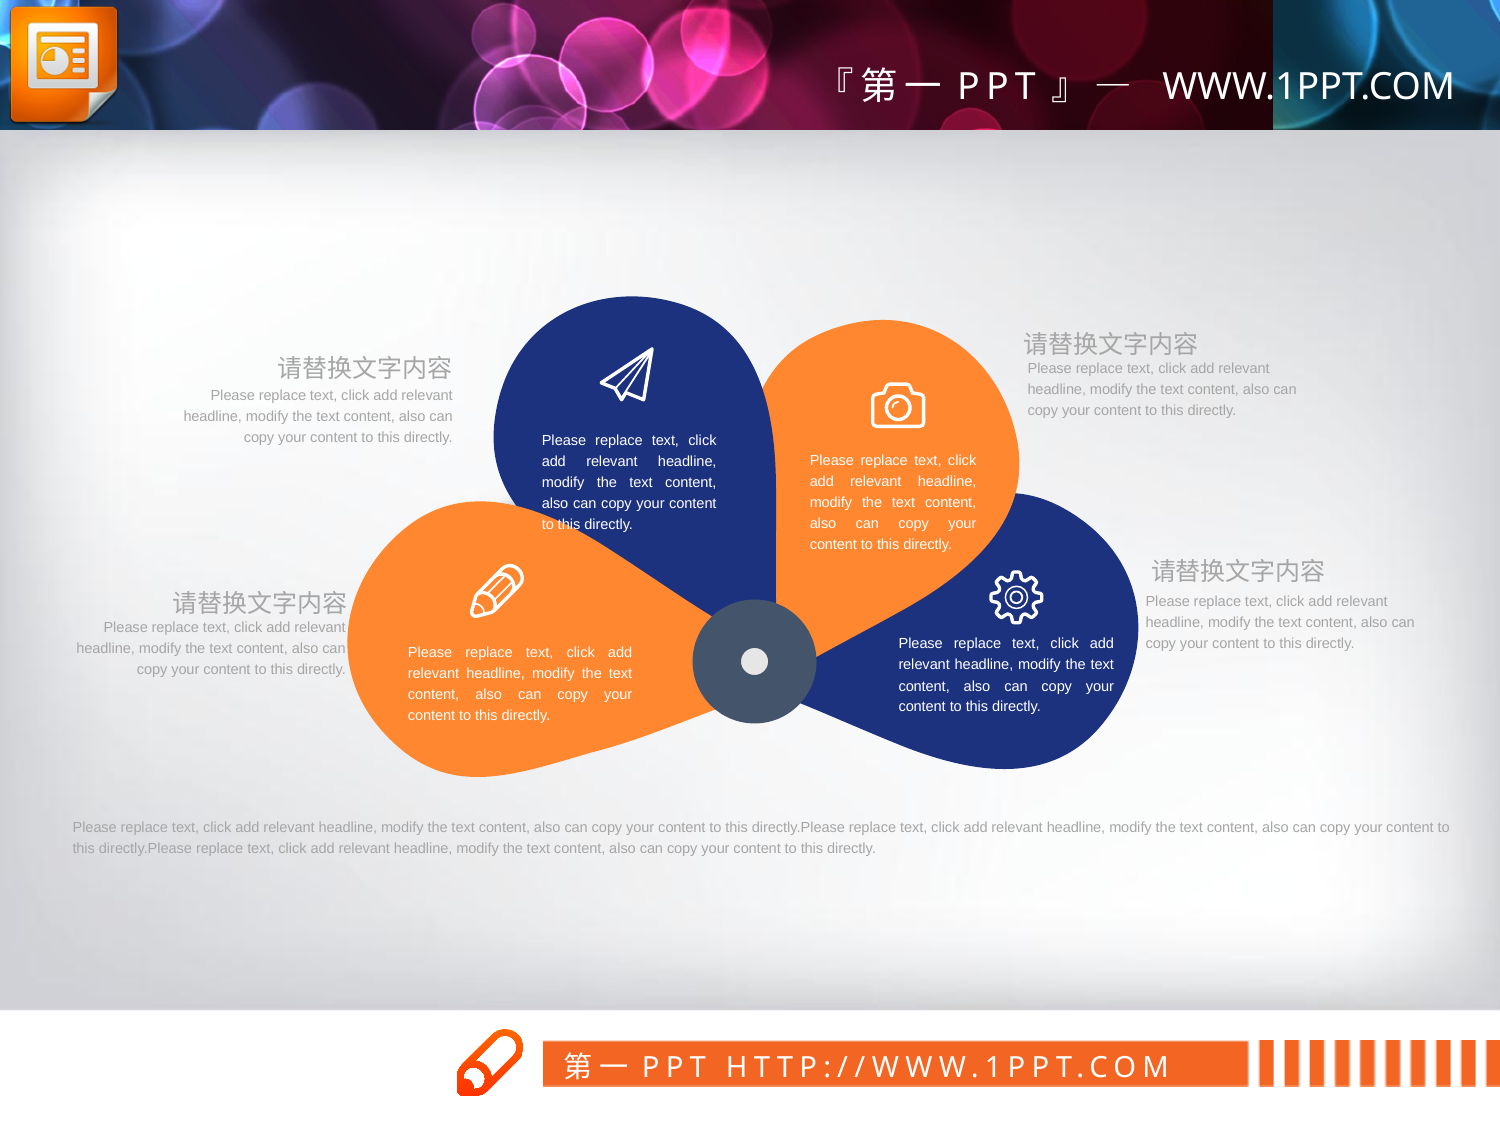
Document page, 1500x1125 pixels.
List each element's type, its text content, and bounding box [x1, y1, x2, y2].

picture [543, 1040, 1500, 1087]
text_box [361, 302, 1130, 817]
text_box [52, 581, 349, 679]
picture [0, 0, 1500, 1012]
text_box Please replace text, click add relevant headline, modify the text content, also can copy your content to this directly.Please replace text, click add relevant headline, modify the text content, also can copy your content to this directly.Please replace text, click add relevant headline, modify the text content, also can copy your content to this directly. [72, 814, 1459, 857]
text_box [159, 346, 356, 447]
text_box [1145, 549, 1438, 651]
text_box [1135, 322, 1320, 418]
